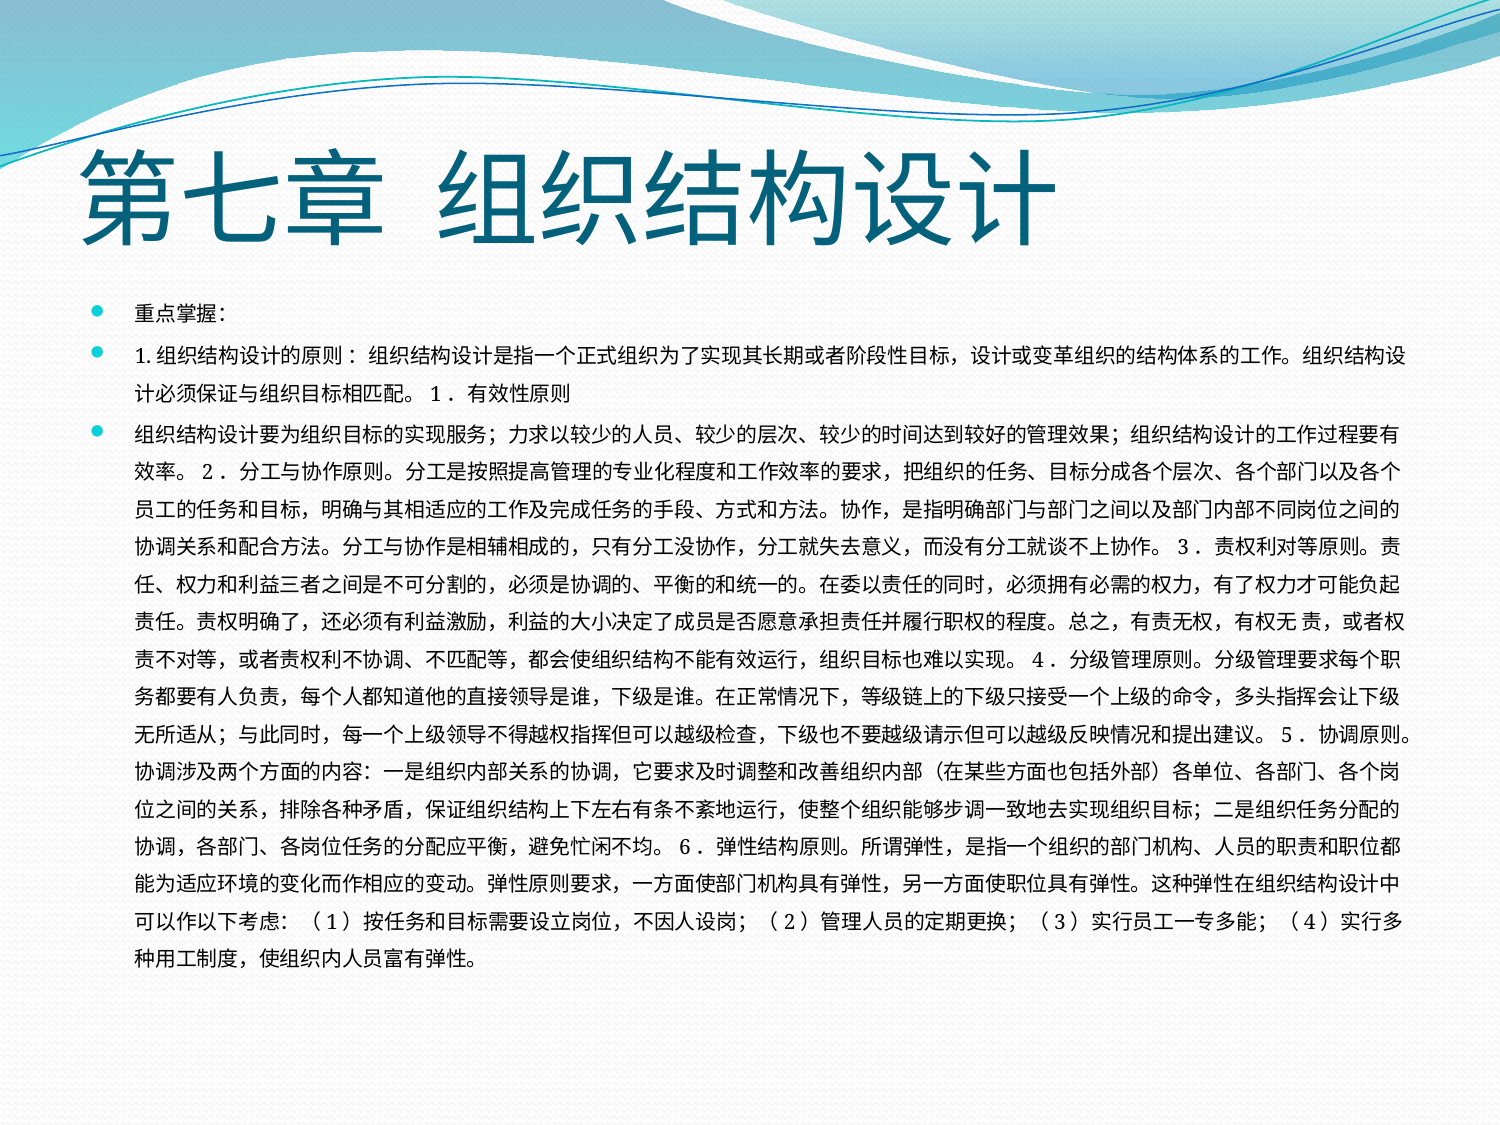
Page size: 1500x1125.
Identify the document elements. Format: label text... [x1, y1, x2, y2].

title 第七章 组织结构设计 [75, 70, 1425, 258]
list 重点掌握： 1.组织结构设计的原则 ：组织结构设计是指一个正式组织为了实现其长期或者阶段性目标，设计或变革组织的结构体系的工作。组织结构设计必须保证与组织目标相匹配。1．有效性原则 组织结构设计要为组织目标的实现服务；力求以较少的人员、较少的层次、较少的时间达到较好的管理效果；组织结构设计的工作过程要有效率。2．分工与协作原则。分工是按照提高管理的专业化程度和工作效率的要求，把组织的任务、目标分成各个层次、各个部门以及各个员工的任务和目标，明确与其相适应的工作及完成任务的手段、方式和方法。协作，是指明确部门与部门之间以及部门内部不同岗位之间的协调关系和配合方法。分工与协作是相辅相成的，只有分工没协作，分工就失去意义，而没有分工就谈不上协作。3．责权利对等原则。责任、权力和利益三者之间是不可分割的，必须是协调的、平衡的和统一的。在委以责任的同时，必须拥有必需的权力，有了权力才可能负起责任。责权明确了，还必须有利益激励，利益的大小决定了成员是否愿意承担责任并履行职权的程度。总之，有责无权，有权无 责，或者权责不对等，或者责权利不协调、不匹配等，都会使组织结构不能有效运行，组织目标也难以实现。4．分级管理原则。分级管理要求每个职务都要有人负责，每个人都知道他的直接领导是谁，下级是谁。在正常情况下，等级链上的下级只接受一个上级的命令，多头指挥会让下级无所适从；与此同时，每一个上级领导不得越权指挥但可以越级检查，下级也不要越级请示但可以越级反映情况和提出建议。5．协调原则。协调涉及两个方面的内容：一是组织内部关系的协调，它要求及时调整和改善组织内部（在某些方面也包括外部）各单位、各部门、各个岗位之间的关系，排除各种矛盾，保证组织结构上下左右有条不紊地运行，使整个组织能够步调一致地去实现组织目标；二是组织任务分配的协调，各部门、各岗位任务的分配应平衡，避免忙闲不均。6．弹性结构原则。所谓弹性，是指一个组织的部门机构、人员的职责和职位都能为适应环境的变化而作相应的变动。弹性原则要求，一方面使部门机构具有弹性，另一方面使职位具有弹性。这种弹性在组织结构设计中可以作以下考虑：（1）按任务和目标需要设立岗位，不因人设岗；（2）管理人员的定期更换；（3）实行员工一专多能；（4）实行多种用工制度，使组织内人员富有弹性。 [75, 281, 1425, 1038]
